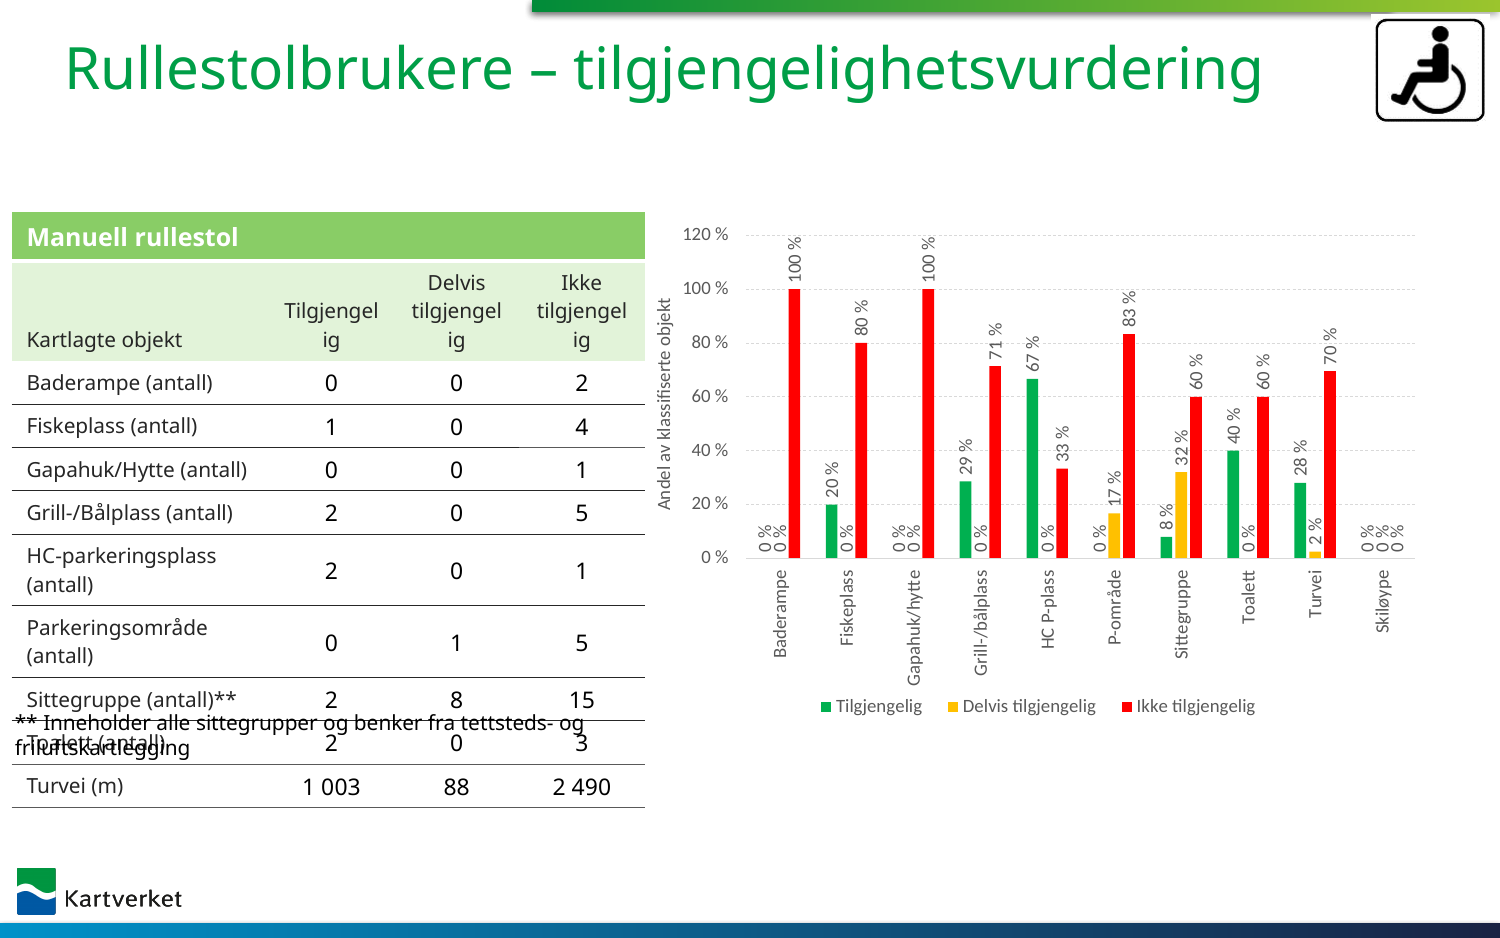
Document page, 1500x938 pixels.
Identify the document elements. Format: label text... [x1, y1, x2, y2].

table_cell 0 [269, 606, 394, 677]
table_cell Parkeringsområde (antall) [12, 606, 269, 677]
table_cell 15 [519, 678, 638, 702]
table_cell 0 [394, 491, 519, 534]
table_cell Delvis tilgjengelig [394, 263, 519, 361]
table_cell 2 490 [519, 768, 645, 807]
table_cell 2 [269, 535, 394, 605]
table_cell 0 [394, 405, 519, 447]
table_cell 0 [269, 361, 394, 404]
table_cell 1 [519, 448, 638, 490]
table_cell 1 [269, 405, 394, 447]
picture [1371, 13, 1491, 127]
table_cell 1 [394, 606, 519, 677]
picture [643, 218, 1427, 728]
text_box Rullestolbrukere – tilgjengelighetsvurdering [49, 12, 1372, 109]
table_cell Fiskeplass (antall) [12, 405, 269, 447]
table_cell 4 [519, 405, 638, 447]
table_cell 0 [394, 448, 519, 490]
table_cell 2 [519, 361, 638, 404]
table_cell 1 003 [269, 768, 394, 807]
table_cell 0 [394, 361, 519, 404]
table_cell Sittegruppe (antall)** [12, 678, 269, 702]
table_cell 88 [394, 768, 519, 807]
text_box ** Inneholder alle sittegrupper og benker fra tettsteds- og friluftskartlegging [0, 702, 745, 768]
table_cell 8 [394, 678, 519, 702]
table_cell 5 [519, 491, 638, 534]
table_cell HC-parkeringsplass (antall) [12, 535, 269, 605]
table_cell Baderampe (antall) [12, 361, 269, 404]
table_cell 0 [394, 535, 519, 605]
table_cell Ikke tilgjengelig [519, 263, 638, 361]
table_cell Gapahuk/Hytte (antall) [12, 448, 269, 490]
table_cell Kartlagte objekt [12, 263, 269, 361]
table_cell 0 [269, 448, 394, 490]
table_header Manuell rullestol [12, 212, 645, 259]
table_cell 5 [519, 606, 638, 677]
table_cell Grill-/Bålplass (antall) [12, 491, 269, 534]
table_cell 1 [519, 535, 638, 605]
table_cell Turvei (m) [12, 768, 269, 807]
table_cell Tilgjengelig [269, 263, 394, 361]
table_cell 2 [269, 491, 394, 534]
table_cell 2 [269, 678, 394, 702]
